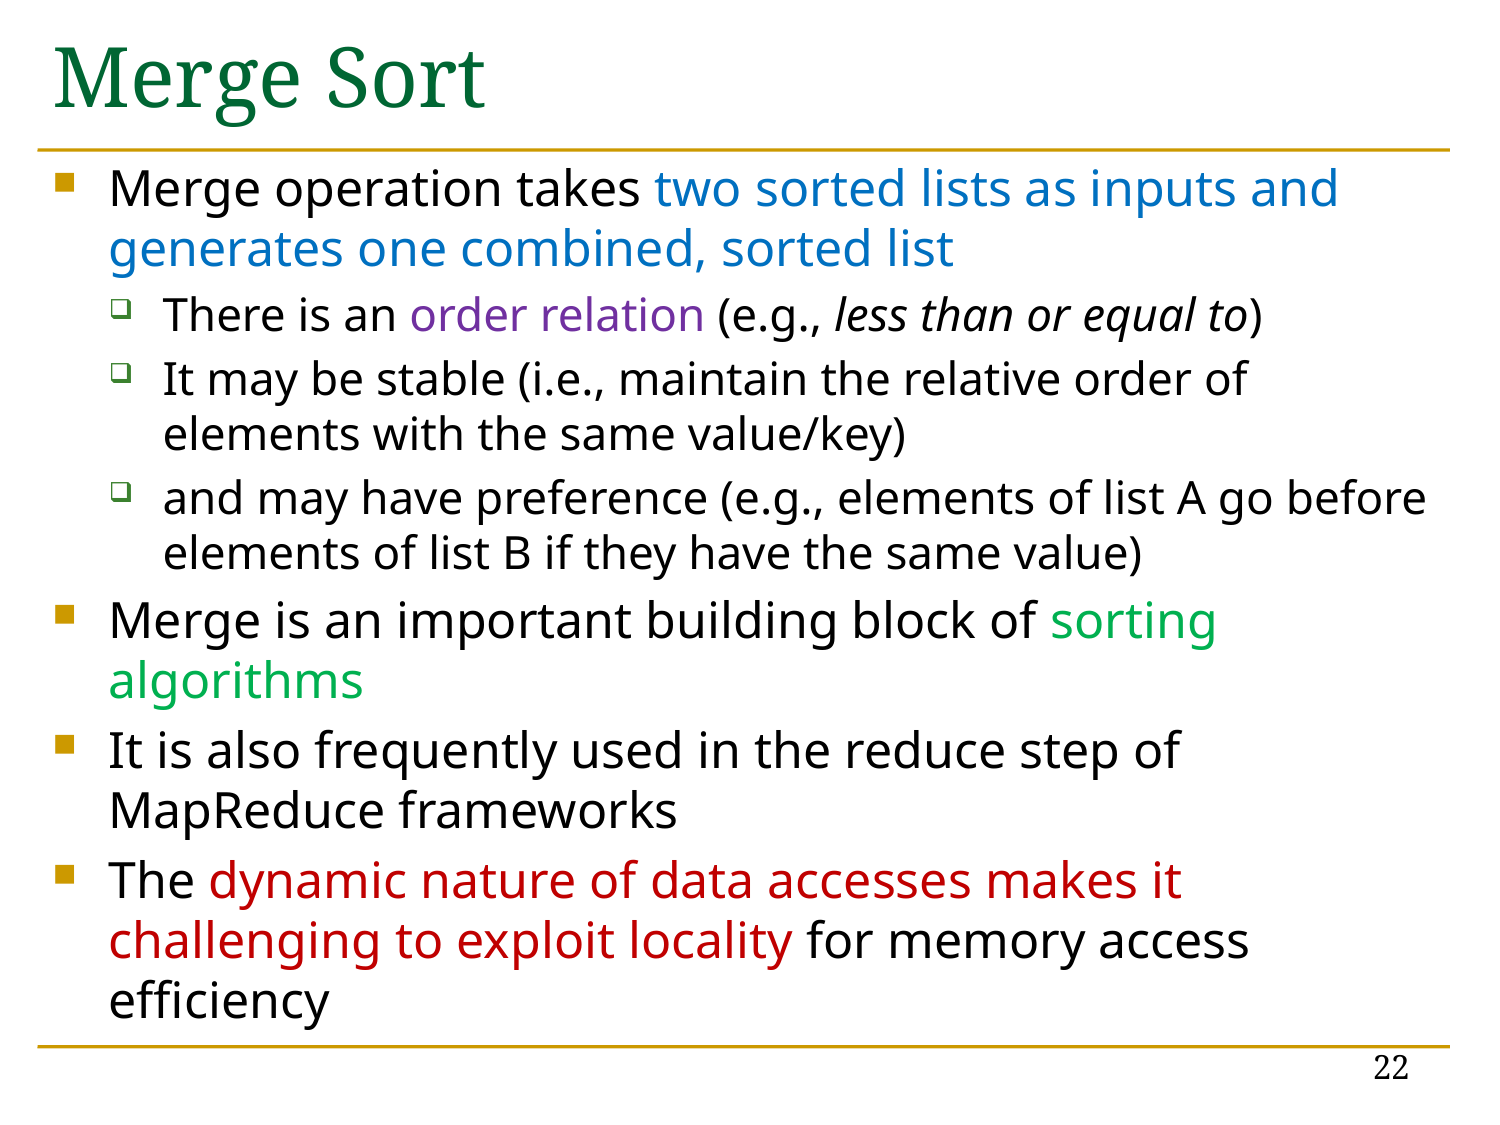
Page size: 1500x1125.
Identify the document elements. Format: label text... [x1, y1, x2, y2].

list Merge operation takes two sorted lists as inputs and generates one combined, sorted list There is an order relation (e.g., less than or equal to) It may be stable (i.e., maintain the relative order of elements with the same value/key) and may have preference (e.g., elements of list A go before elements of list B if they have the same value) Merge is an important building block of sorting algorithms It is also frequently used in the reduce step of MapReduce frameworks The dynamic nature of data accesses makes it challenging to exploit locality for memory access efficiency [37, 148, 1451, 1048]
title Merge Sort [37, 0, 1451, 148]
slide_number 22 [1074, 1023, 1426, 1100]
